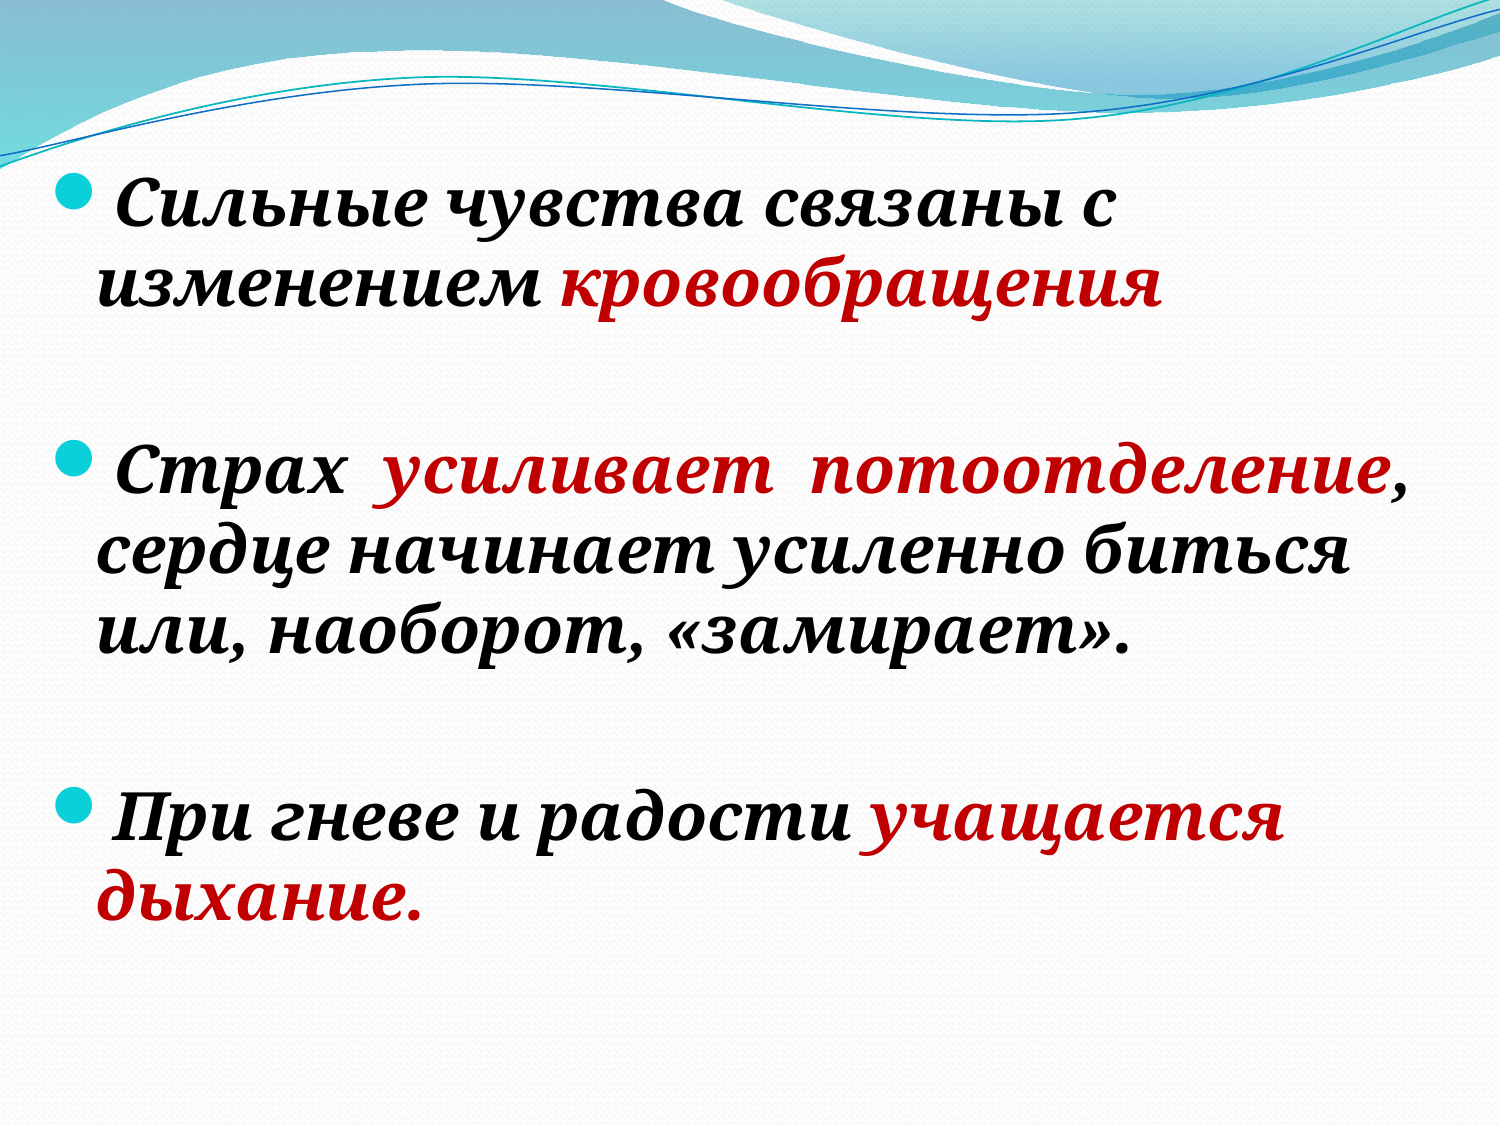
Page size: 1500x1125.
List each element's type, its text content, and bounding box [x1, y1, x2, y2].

list Сильные чувства связаны с изменением кровообращения Страх усиливает потоотделение, сердце начинает усиленно биться или, наоборот, «замирает». При гневе и радости учащается дыхание. [35, 152, 1454, 1125]
